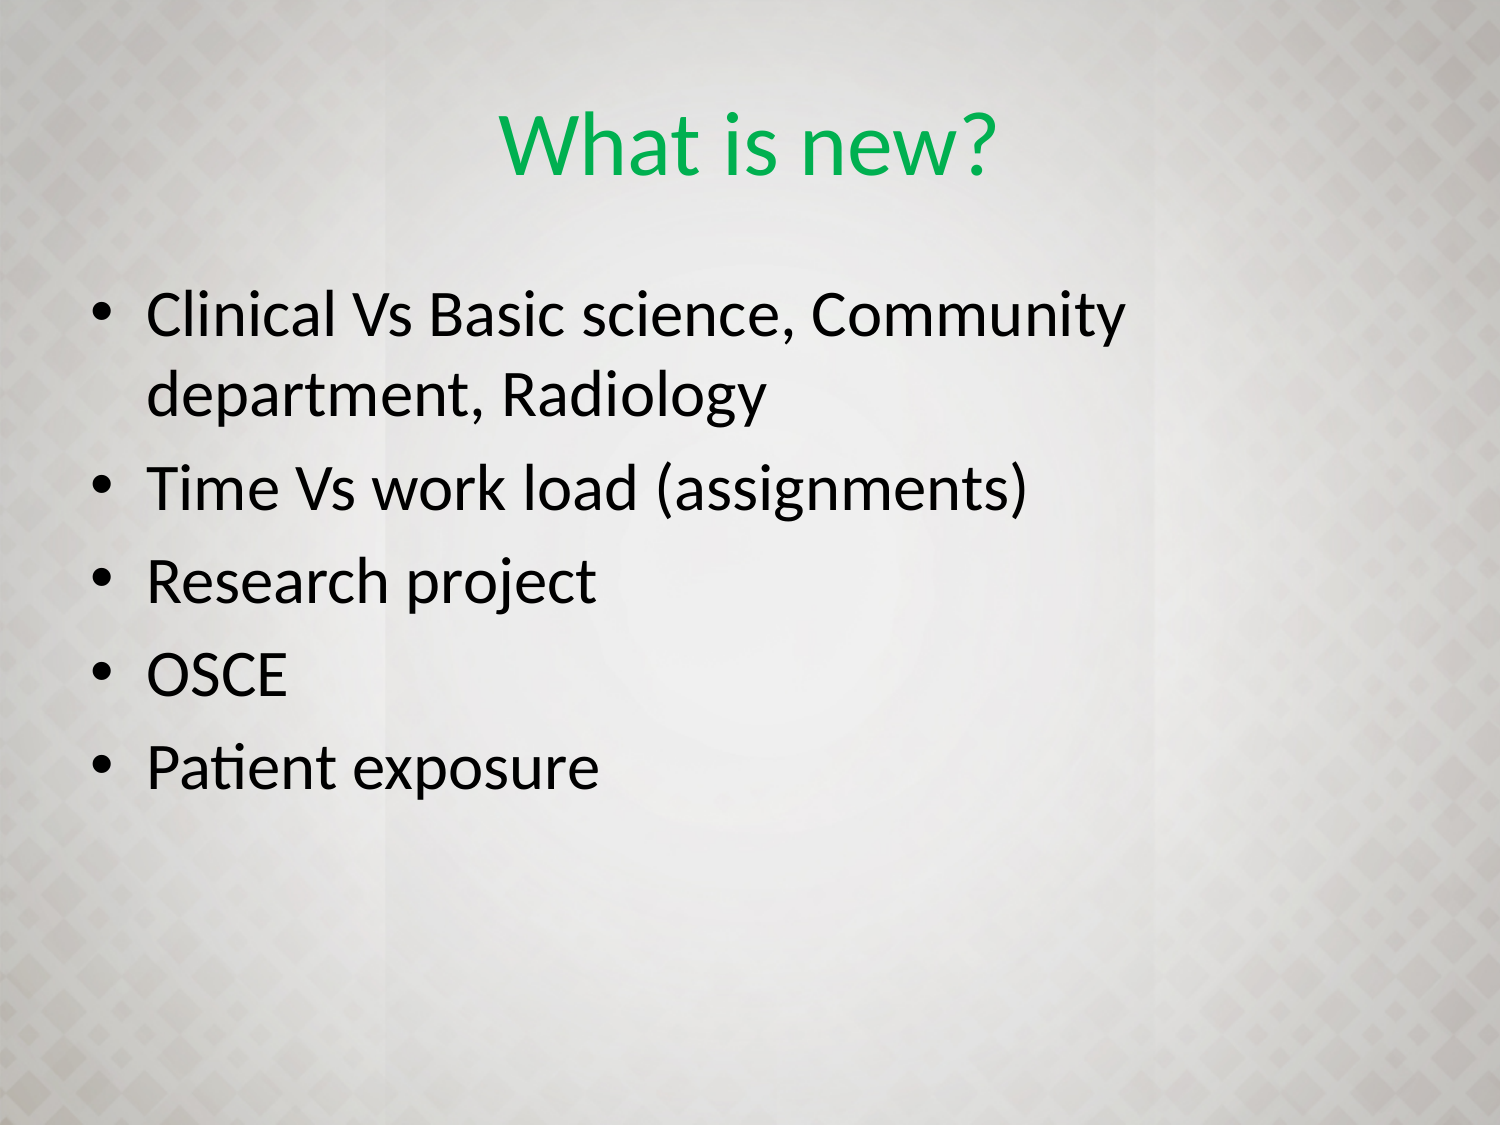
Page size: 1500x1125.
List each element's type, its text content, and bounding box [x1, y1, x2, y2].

list Clinical Vs Basic science, Community department, Radiology Time Vs work load (assignments) Research project OSCE Patient exposure [75, 262, 1425, 1005]
picture [0, 0, 1500, 1125]
title What is new? [75, 45, 1425, 233]
